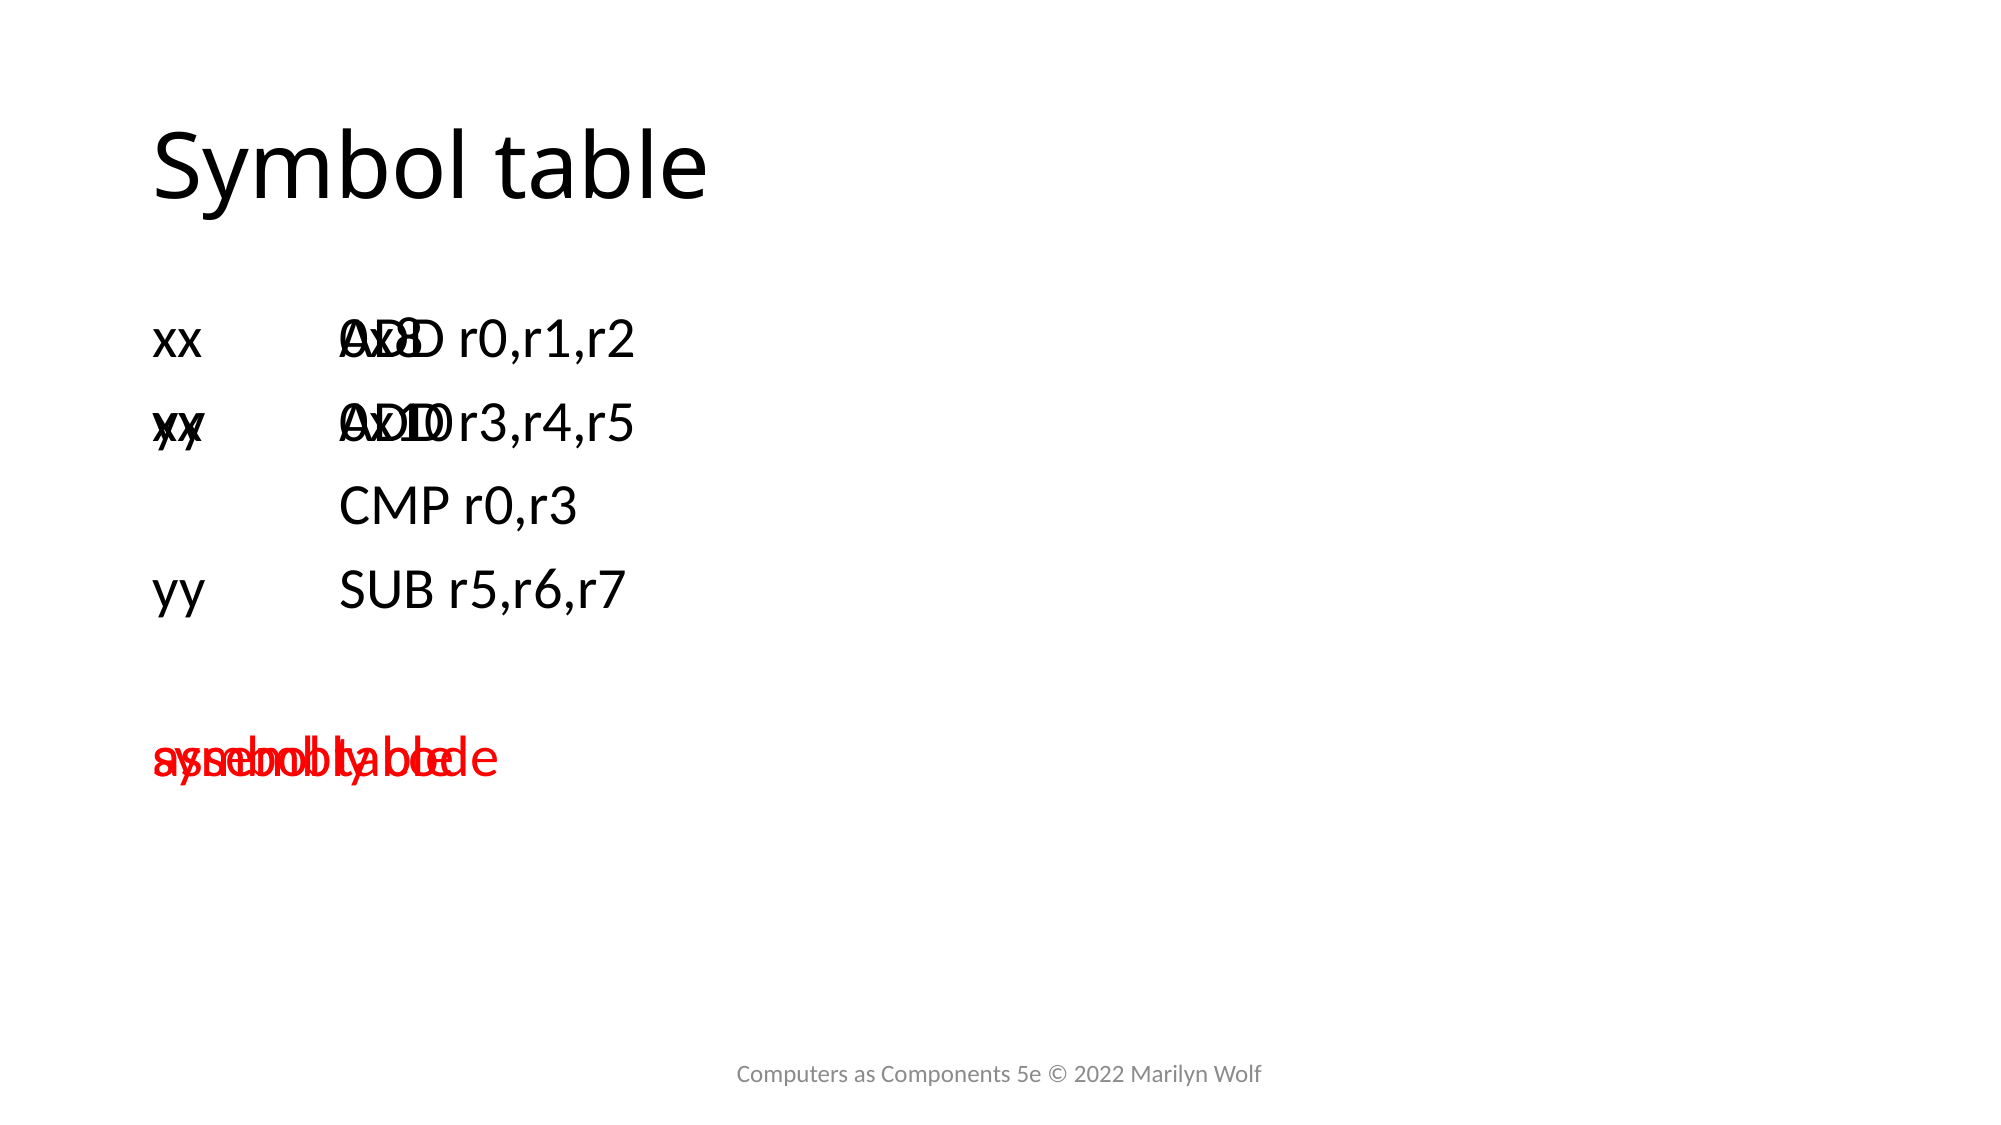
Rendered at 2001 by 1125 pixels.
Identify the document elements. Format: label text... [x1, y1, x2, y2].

title Symbol table [137, 59, 1863, 278]
list xx 0x8 yy 0x10 symbol table [137, 299, 1863, 1014]
footer Computers as Components 5e © 2022 Marilyn Wolf [662, 1042, 1338, 1103]
